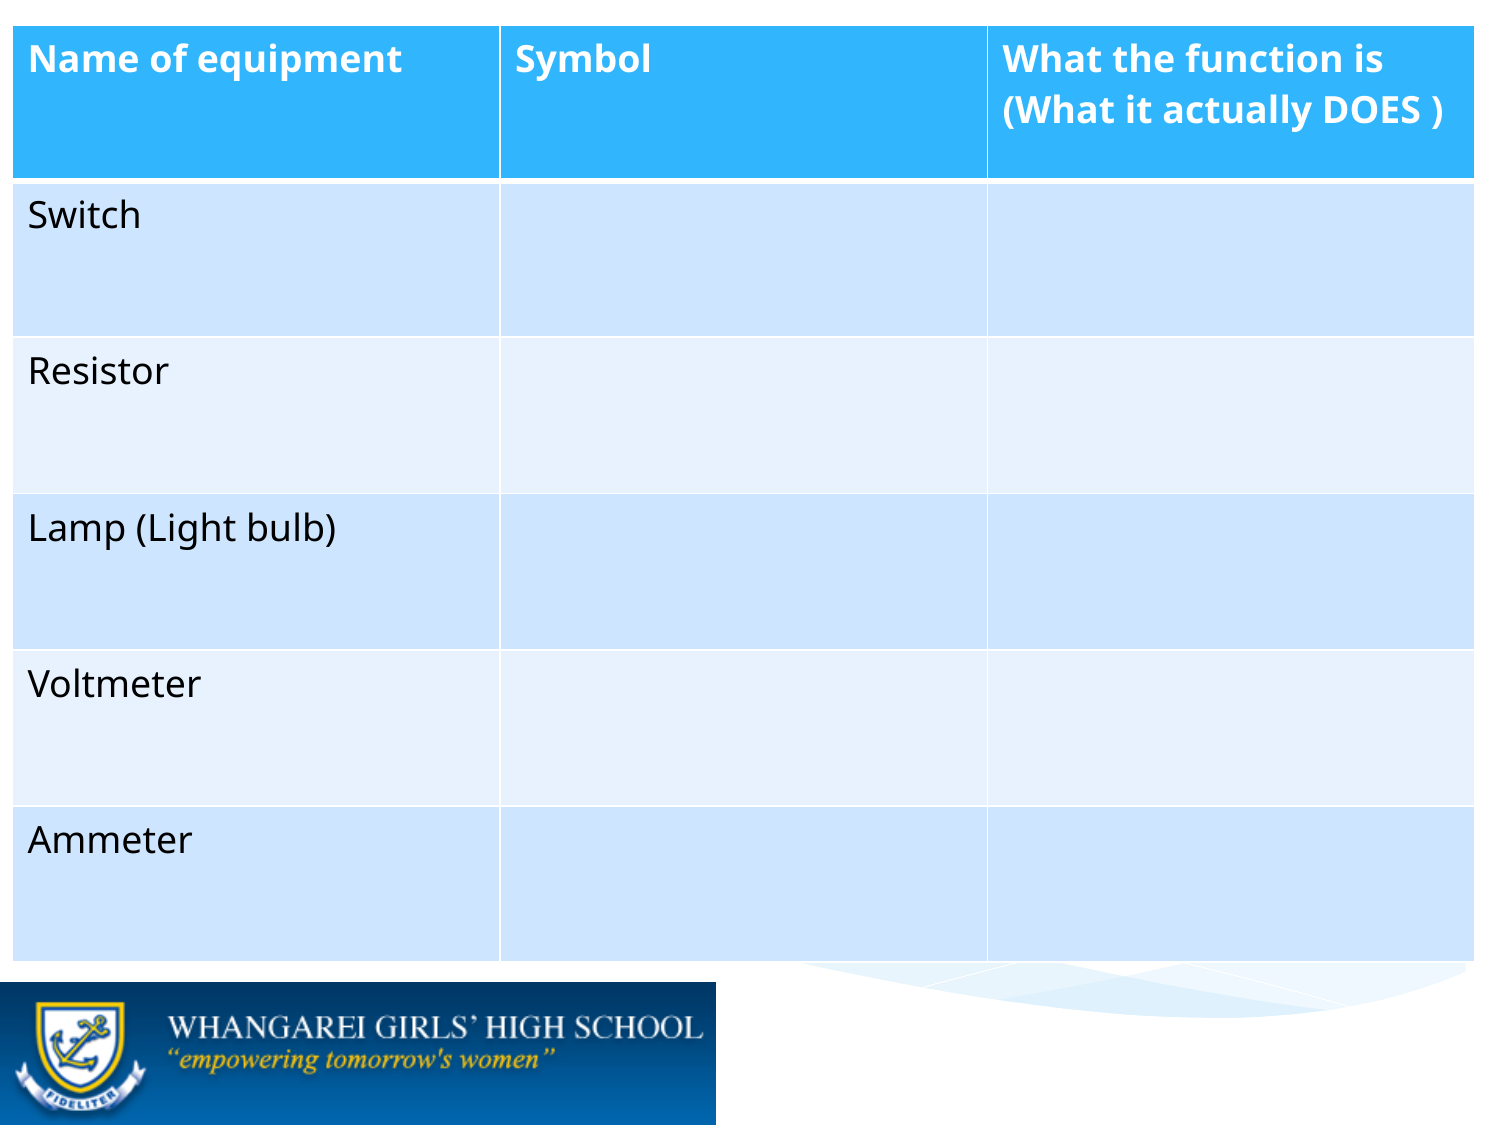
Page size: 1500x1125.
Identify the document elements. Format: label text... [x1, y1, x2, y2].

table_header Name of equipment [13, 26, 499, 178]
table_cell [501, 184, 987, 336]
picture [0, 982, 716, 1125]
table_cell [988, 494, 1474, 649]
table_cell [501, 494, 987, 649]
table_cell [988, 338, 1474, 493]
table_cell Switch [13, 184, 499, 336]
table_cell Resistor [13, 338, 499, 493]
table_cell [501, 807, 987, 961]
table_cell [988, 807, 1474, 961]
table_cell [988, 184, 1474, 336]
table_cell Voltmeter [13, 651, 499, 805]
table_cell [988, 651, 1474, 805]
table_cell [501, 338, 987, 493]
table_header What the function is (What it actually DOES ) [988, 26, 1474, 178]
table_cell Ammeter [13, 807, 499, 961]
table_header Symbol [501, 26, 987, 178]
table_cell Lamp (Light bulb) [13, 494, 499, 649]
table_cell [501, 651, 987, 805]
